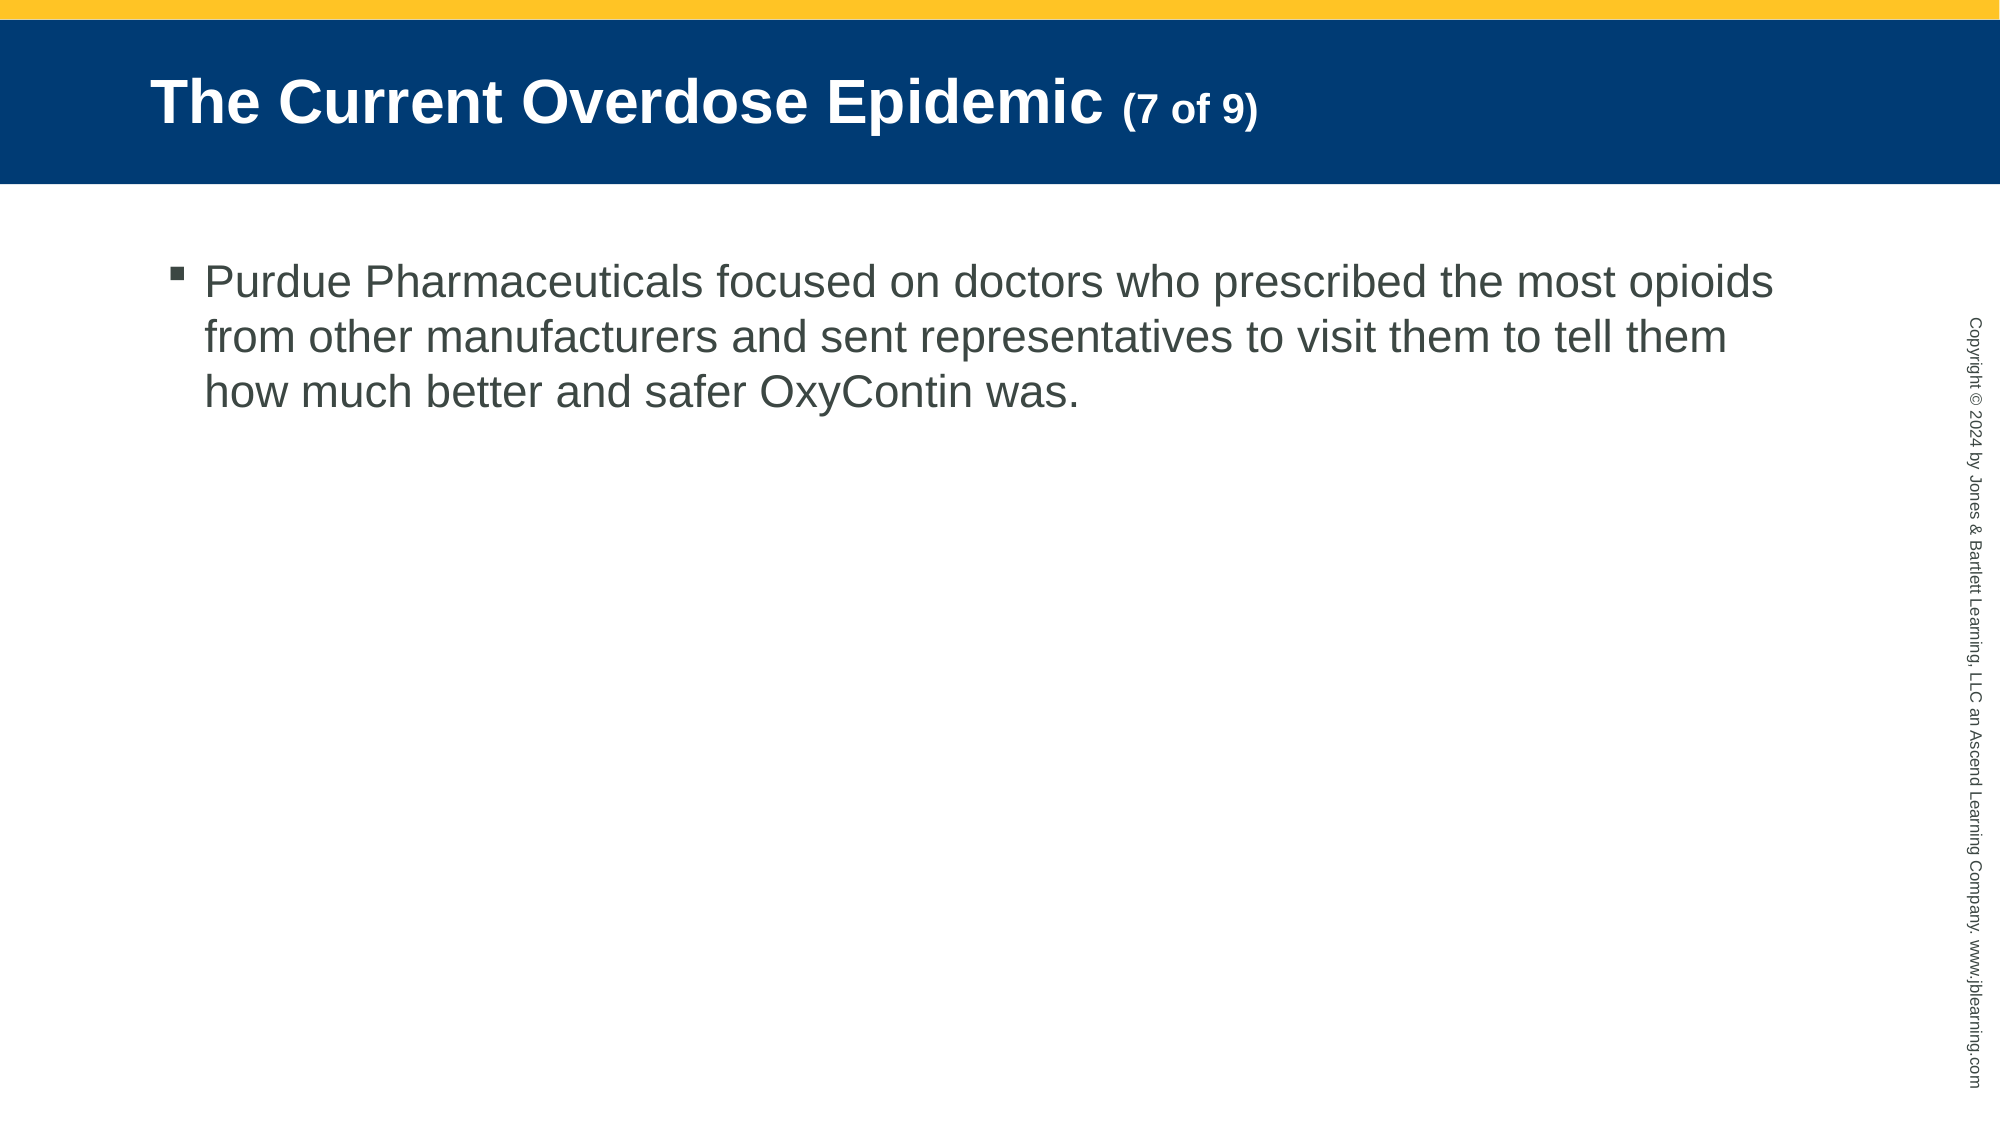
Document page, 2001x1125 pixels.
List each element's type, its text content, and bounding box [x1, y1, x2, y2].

title The Current Overdose Epidemic (7 of 9) [0, 19, 2000, 185]
list Purdue Pharmaceuticals focused on doctors who prescribed the most opioids from other manufacturers and sent representatives to visit them to tell them how much better and safer OxyContin was. [151, 244, 1840, 1016]
